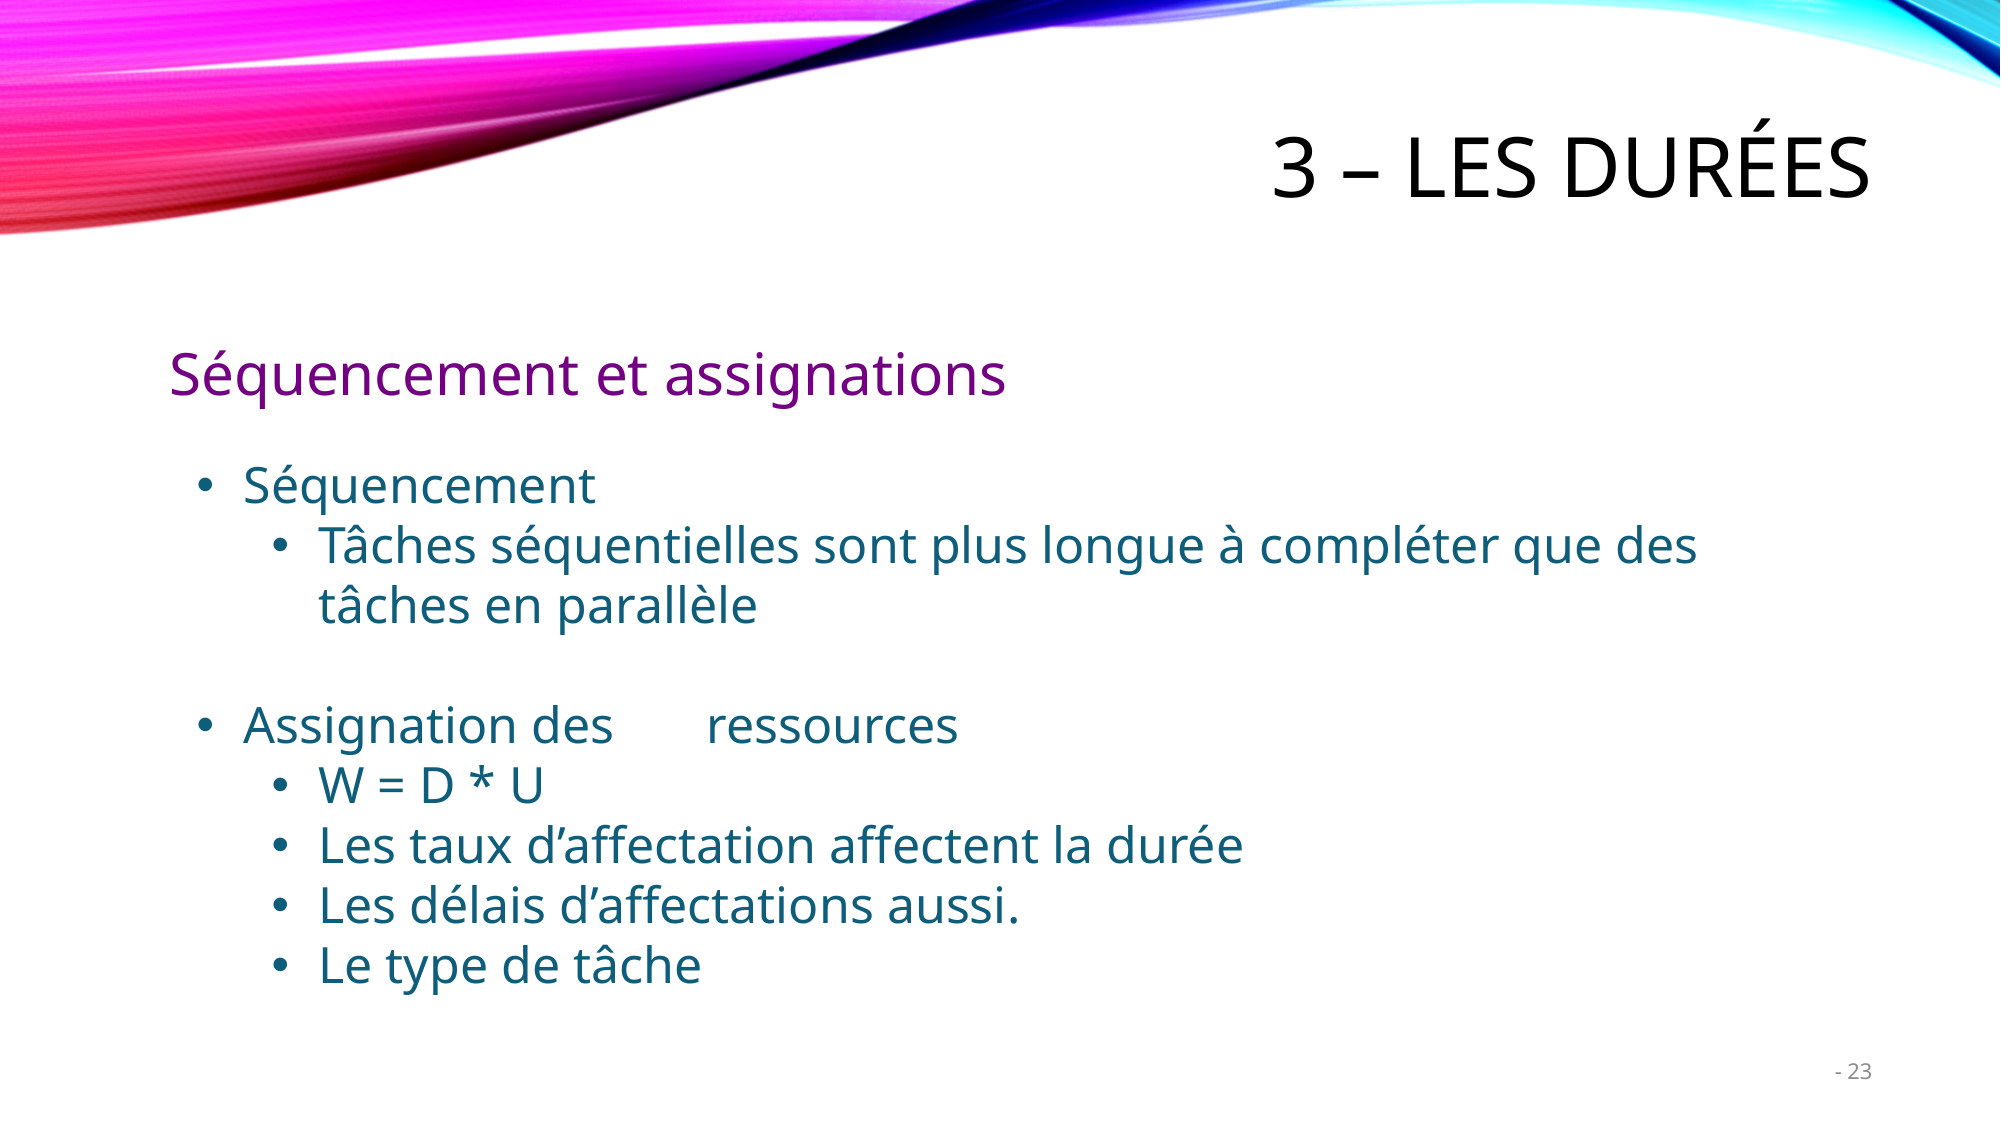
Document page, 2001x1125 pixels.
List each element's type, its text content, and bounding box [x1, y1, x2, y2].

slide_number 23 [1808, 1042, 1888, 1103]
text_box Séquencement Tâches séquentielles sont plus longue à compléter que des tâches en parallèle Assignation des ressources W = D * U Les taux d’affectation affectent la durée Les délais d’affectations aussi. Le type de tâche [181, 446, 1746, 1002]
picture [1910, 0, 2000, 45]
title 3 – Les durées [638, 64, 1888, 277]
picture [1890, 0, 2000, 75]
picture [0, 0, 2000, 237]
text_box Séquencement et assignations [154, 259, 1841, 415]
